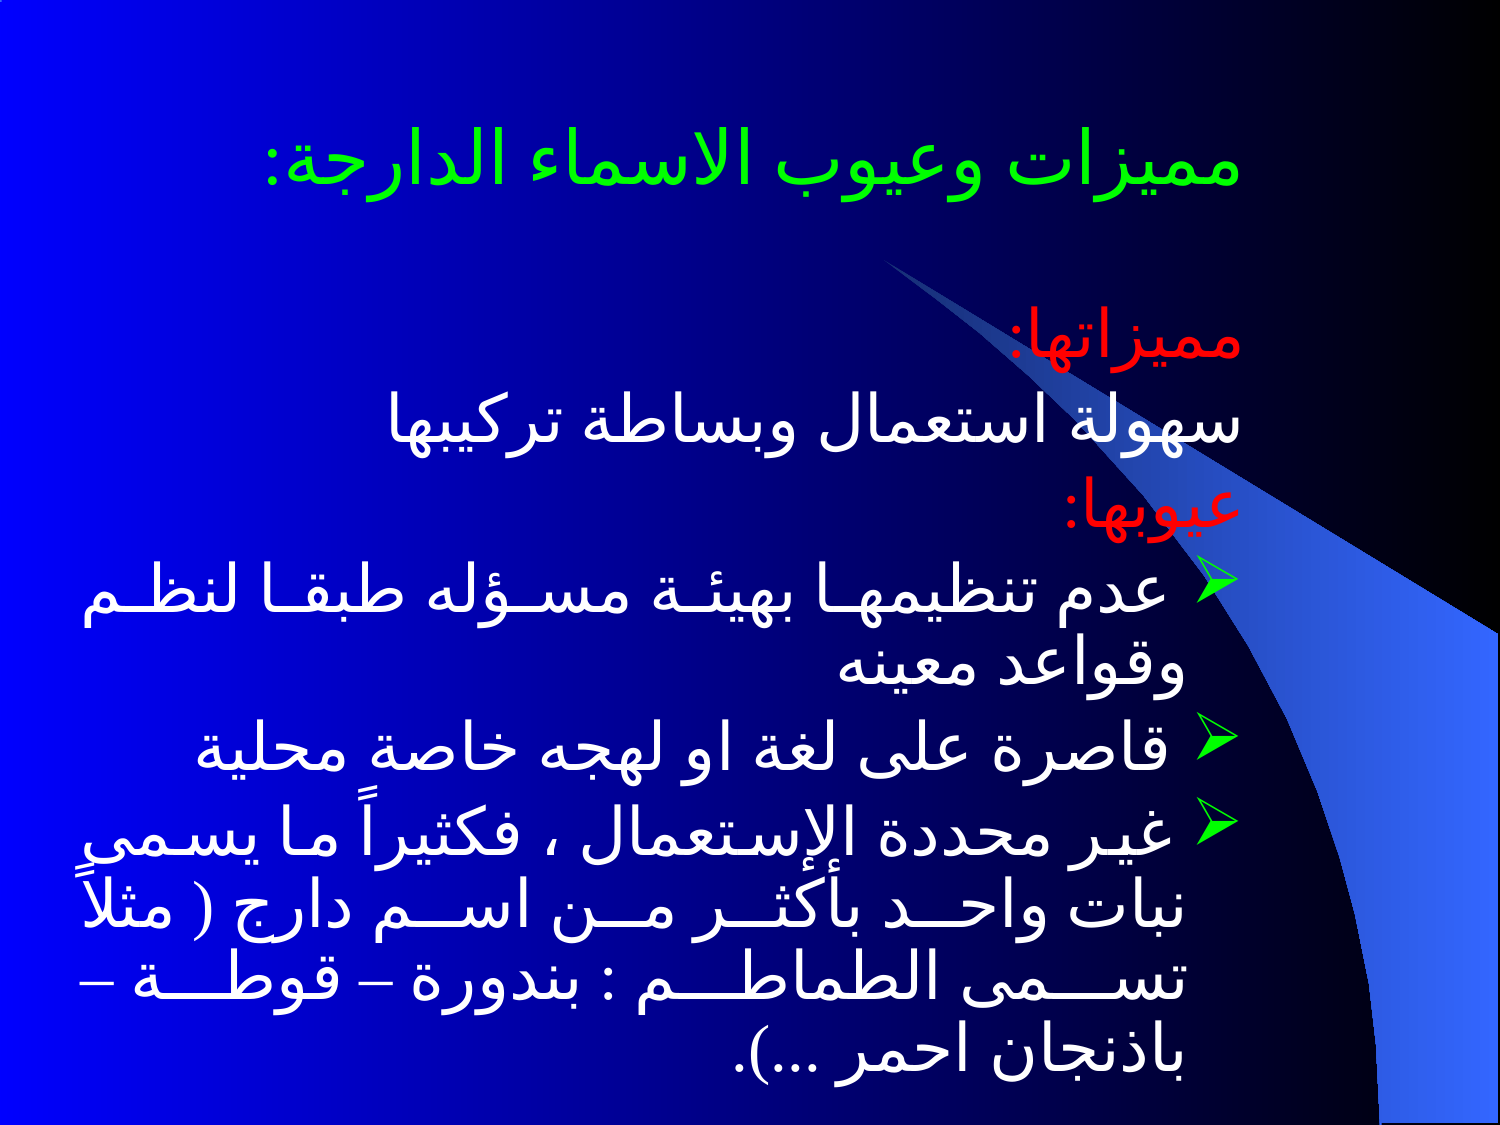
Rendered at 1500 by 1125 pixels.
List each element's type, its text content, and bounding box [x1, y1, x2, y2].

list مميزات وعيوب الاسماء الدارجة: مميزاتها: سهولة استعمال وبساطة تركيبها عيوبها: عدم تنظيمها بهيئة مسؤله طبقا لنظم وقواعد معينه قاصرة على لغة او لهجه خاصة محلية غير محددة الإستعمال ، فكثيراً ما يسمى نبات واحد بأكثر من اسم دارج ( مثلاً تسمى الطماطم : بندورة – قوطة – باذنجان احمر ...). [49, 112, 1276, 1051]
